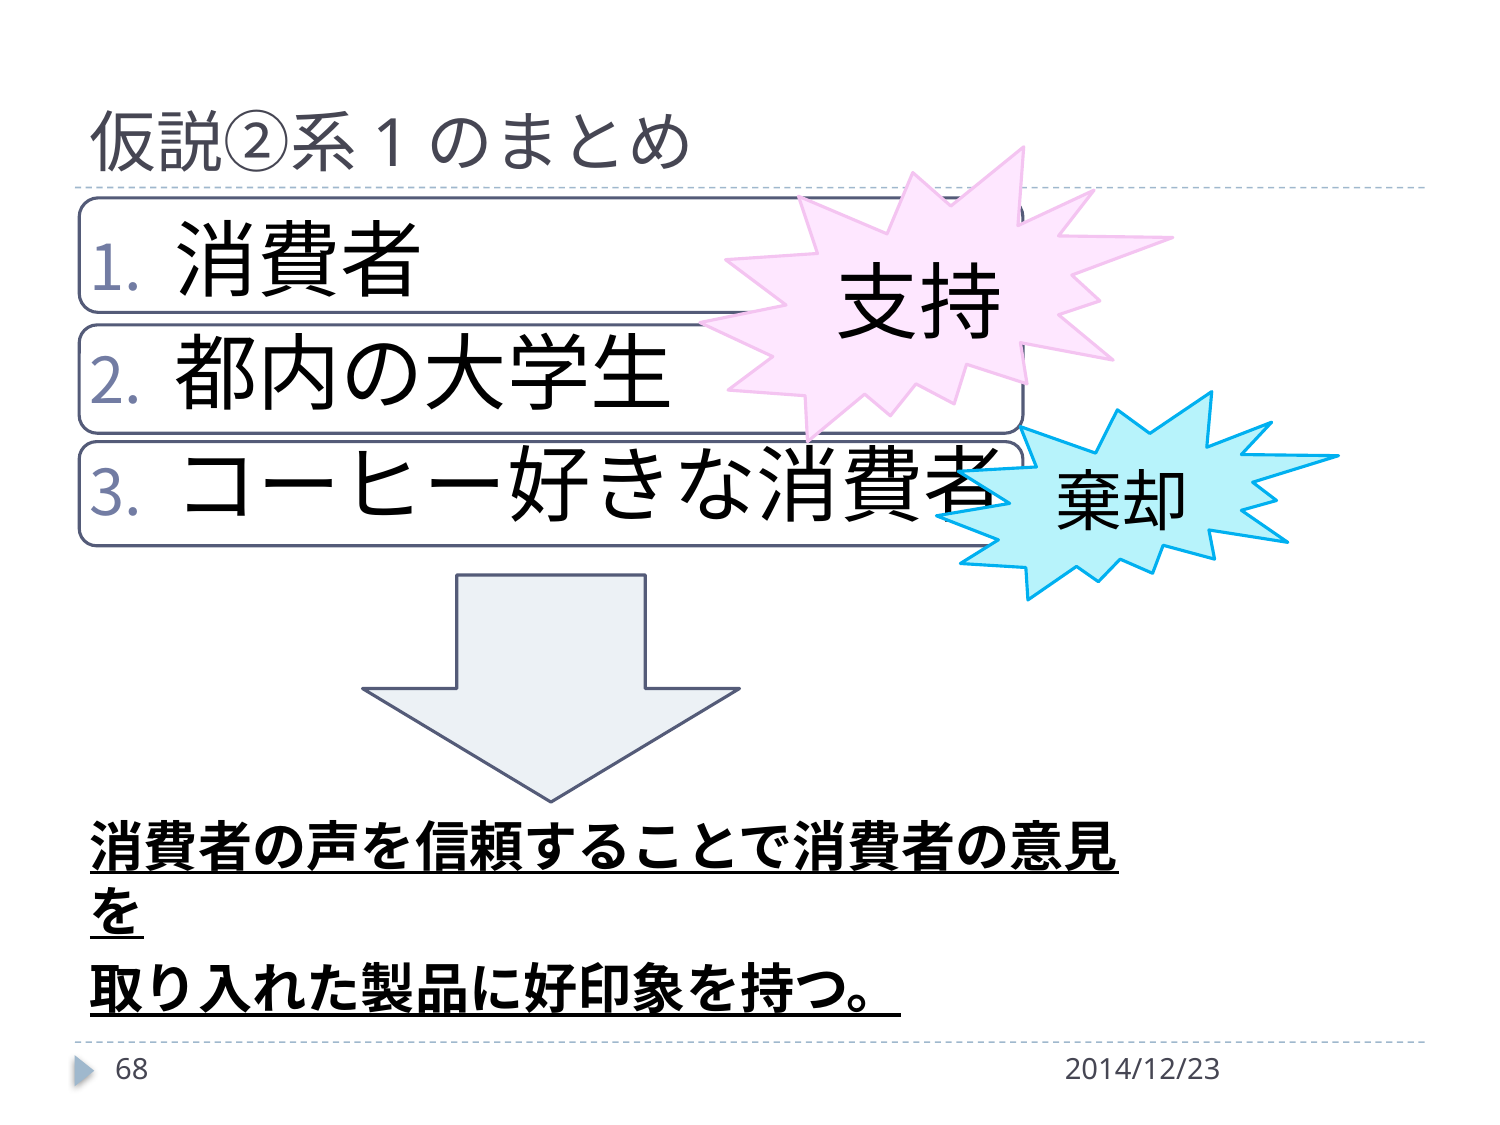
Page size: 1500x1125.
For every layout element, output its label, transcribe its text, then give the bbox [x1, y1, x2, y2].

text_box [77, 196, 815, 314]
text_box [820, 367, 1025, 435]
text_box [943, 196, 959, 203]
list 消費者 都内の大学生 コーヒー好きな消費者 消費者の声を信頼することで消費者の意見を 取り入れた製品に好印象を持つ。 [75, 200, 1150, 1125]
text_box [77, 440, 1025, 548]
text_box 支持 [698, 145, 1175, 444]
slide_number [1150, 1042, 1426, 1103]
text_box [77, 323, 805, 435]
text_box [805, 196, 900, 231]
text_box 棄却 [934, 390, 1341, 602]
text_box [1020, 206, 1025, 222]
text_box [360, 573, 742, 804]
title 仮説②系1のまとめ [75, 24, 1425, 188]
